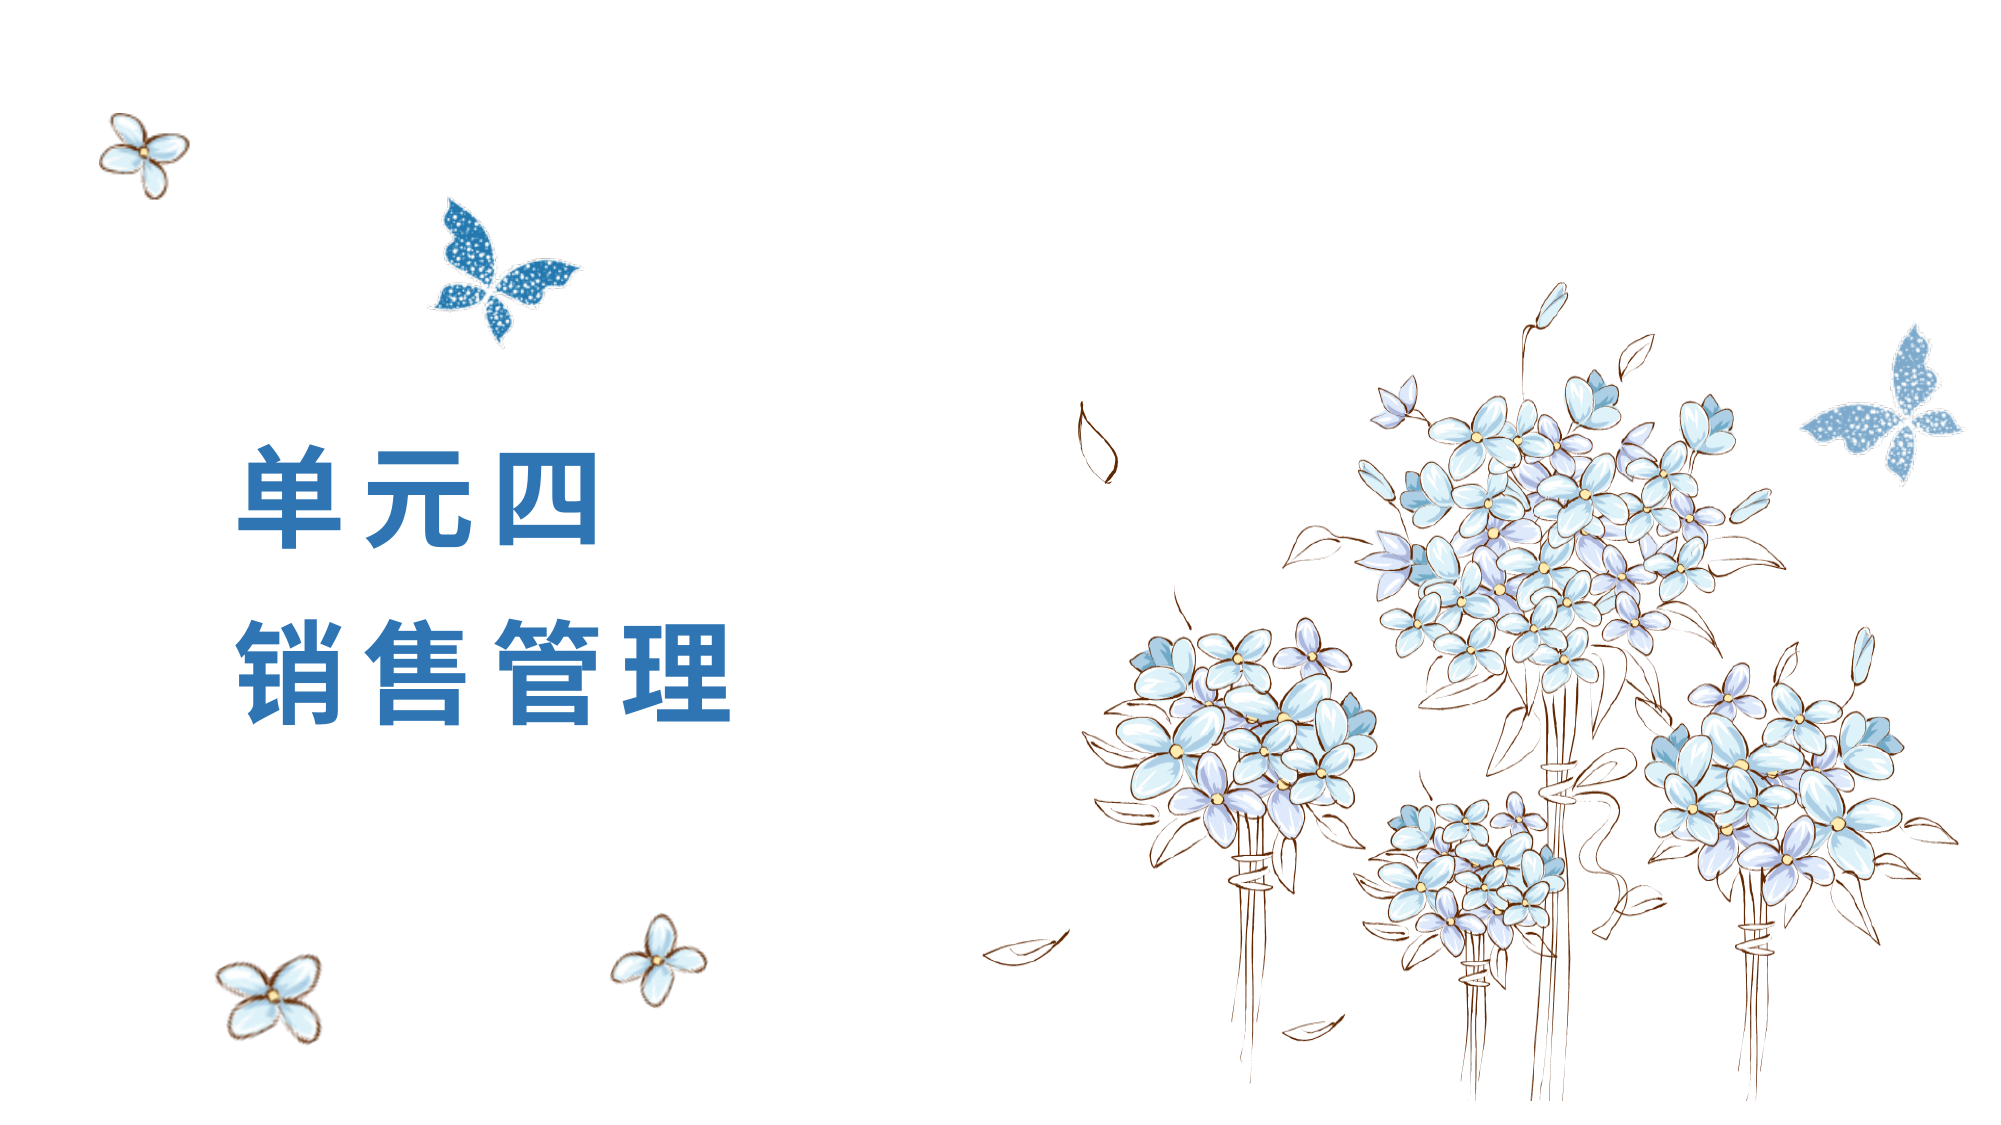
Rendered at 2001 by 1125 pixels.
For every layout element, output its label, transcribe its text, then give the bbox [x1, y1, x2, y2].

picture [201, 926, 353, 1075]
title 单元四 销售管理 [218, 405, 1122, 720]
picture [982, 282, 1966, 1101]
picture [427, 196, 584, 350]
picture [99, 113, 192, 202]
picture [606, 904, 718, 1019]
